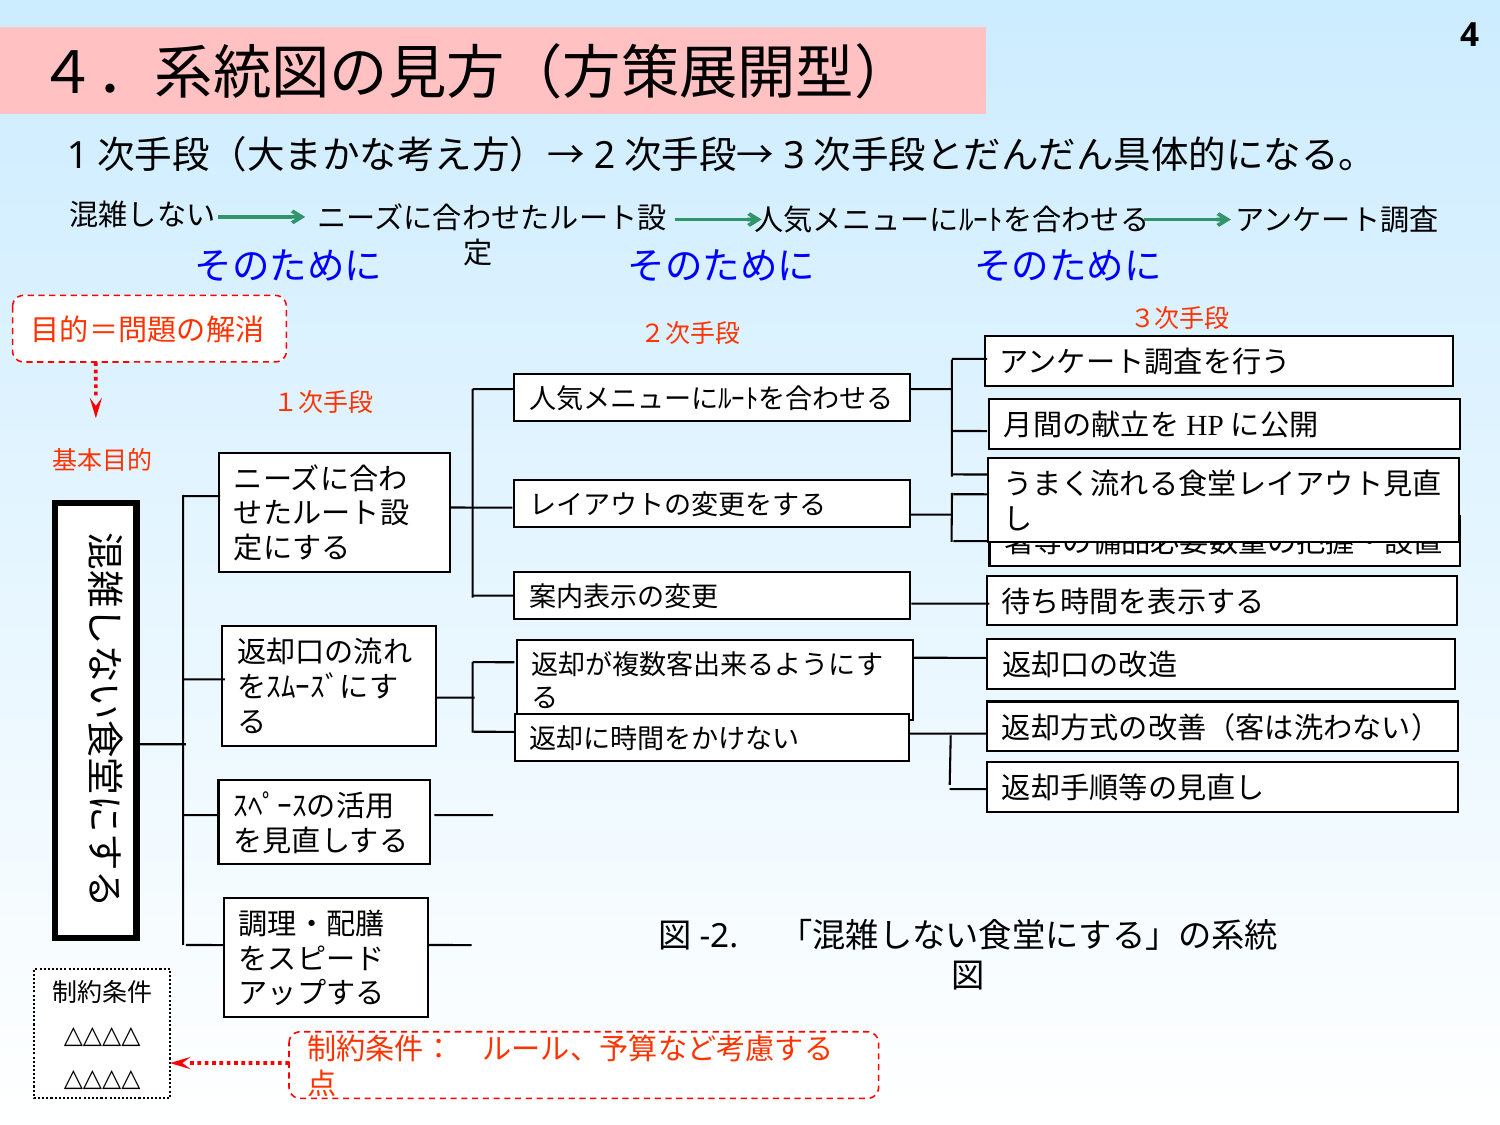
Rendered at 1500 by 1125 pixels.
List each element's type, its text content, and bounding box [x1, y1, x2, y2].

text_box ｽﾍﾟｰｽの活用を見直しする [218, 779, 430, 865]
text_box アンケート調査 [1179, 193, 1495, 244]
text_box [170, 1056, 191, 1070]
text_box ニーズに合わせたルート設定 [301, 192, 684, 278]
text_box 人気メニューにﾙｰﾄを合わせる [514, 374, 911, 422]
text_box アンケート調査を行う [984, 335, 1454, 386]
text_box 箸等の備品必要数量の把握・設置 [989, 516, 1461, 566]
text_box ２次手段 [614, 309, 767, 355]
text_box １次手段 [247, 378, 400, 424]
text_box 基本目的 [36, 436, 168, 482]
text_box 調理・配膳をスピードアップする [223, 897, 429, 1018]
text_box 返却口の改造 [987, 638, 1456, 689]
text_box 返却方式の改善（客は洗わない） [987, 701, 1458, 752]
text_box 1次手段（大まかな考え方）→2次手段→3次手段とだんだん具体的になる。 [20, 124, 1424, 184]
text_box ３次手段 [1103, 295, 1256, 335]
text_box 混雑しない食堂にする [55, 502, 137, 939]
text_box ニーズに合わせたルート設定にする [219, 452, 450, 573]
text_box ４．系統図の見方（方策展開型） [0, 27, 986, 113]
text_box 返却が複数客出来るようにする [516, 640, 913, 720]
text_box 返却口の流れをｽﾑｰｽﾞにする [222, 625, 437, 746]
text_box 案内表示の変更 [514, 571, 911, 619]
text_box 月間の献立をHPに公開 [989, 398, 1460, 449]
text_box そのために [179, 234, 397, 295]
text_box 制約条件： ルール、予算など考慮する点 [289, 1031, 879, 1099]
text_box そのために [612, 234, 830, 295]
text_box レイアウトの変更をする [514, 480, 911, 528]
text_box 待ち時間を表示する [986, 575, 1458, 626]
text_box 混雑しない [29, 188, 256, 239]
text_box 人気メニューにﾙｰﾄを合わせる [738, 193, 1166, 279]
text_box 制約条件 △△△△ △△△△ [34, 968, 170, 1099]
text_box 目的＝問題の解消 [12, 295, 287, 363]
text_box そのために [959, 234, 1177, 295]
text_box 図-2. 「混雑しない食堂にする」の系統図 [630, 906, 1306, 1002]
text_box 4 [1411, 4, 1495, 61]
text_box 返却手順等の見直し [987, 761, 1458, 812]
text_box 返却に時間をかけない [515, 713, 909, 762]
text_box [89, 397, 103, 419]
text_box うまく流れる食堂レイアウト見直し [988, 457, 1459, 543]
